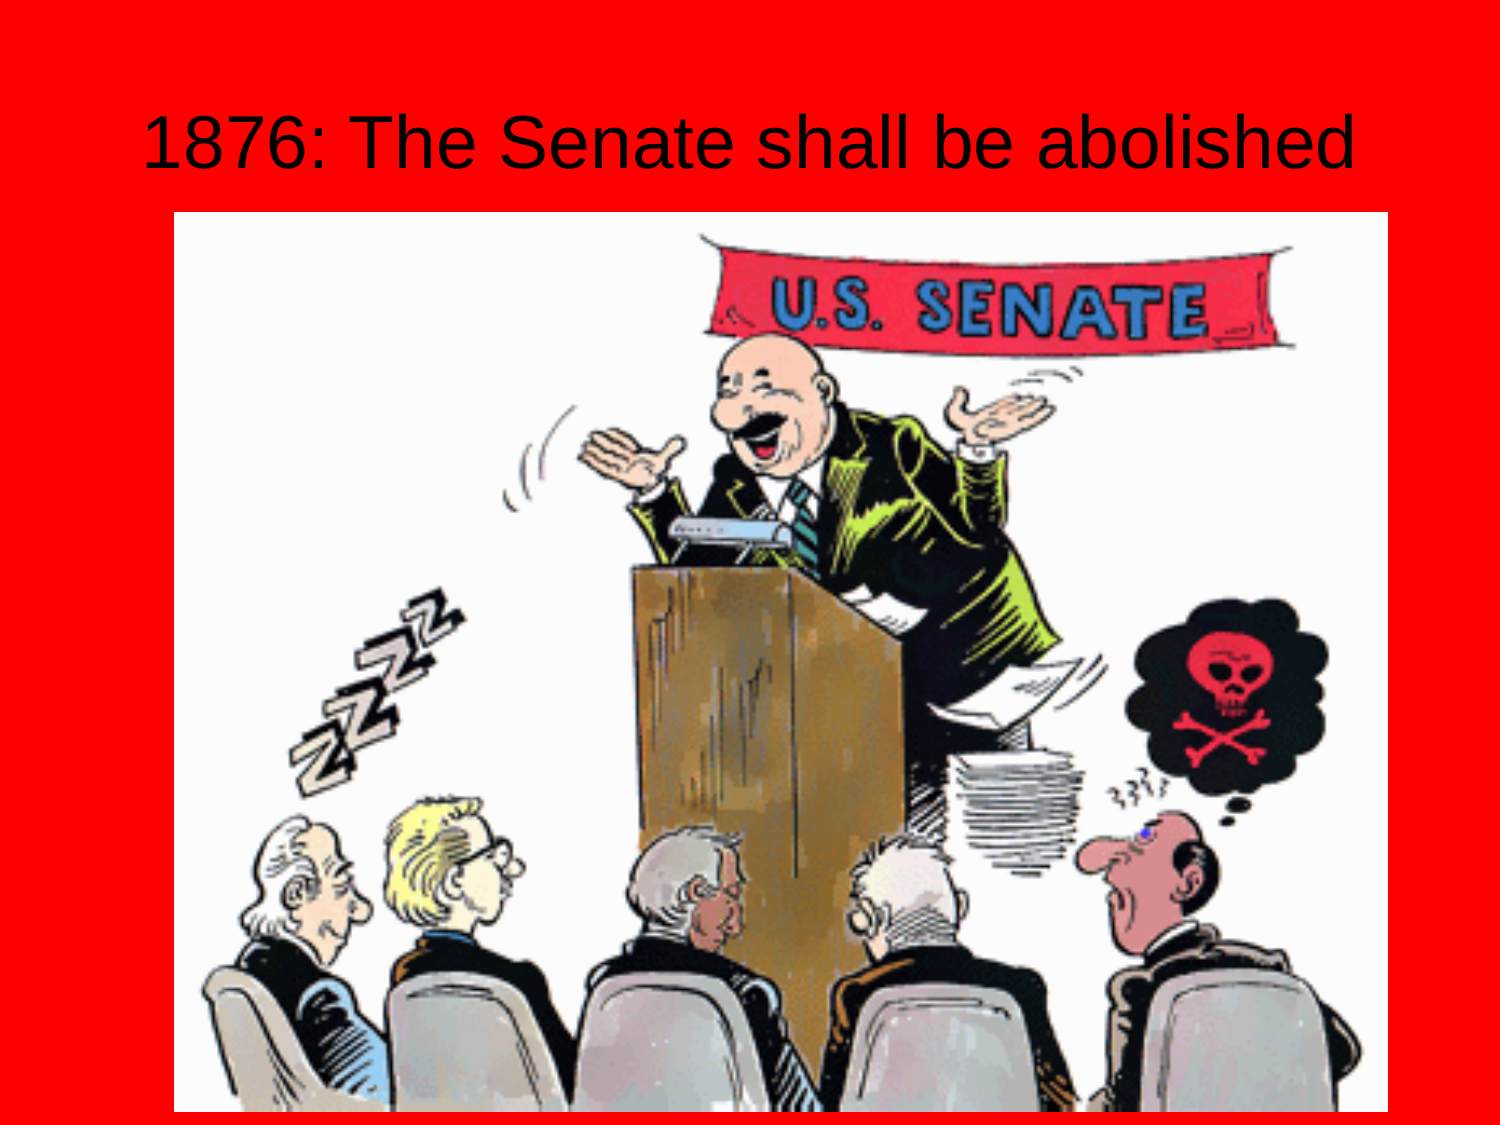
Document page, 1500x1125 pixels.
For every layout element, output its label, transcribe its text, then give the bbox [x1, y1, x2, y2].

title 1876: The Senate shall be abolished [75, 45, 1425, 233]
picture [174, 212, 1388, 1112]
